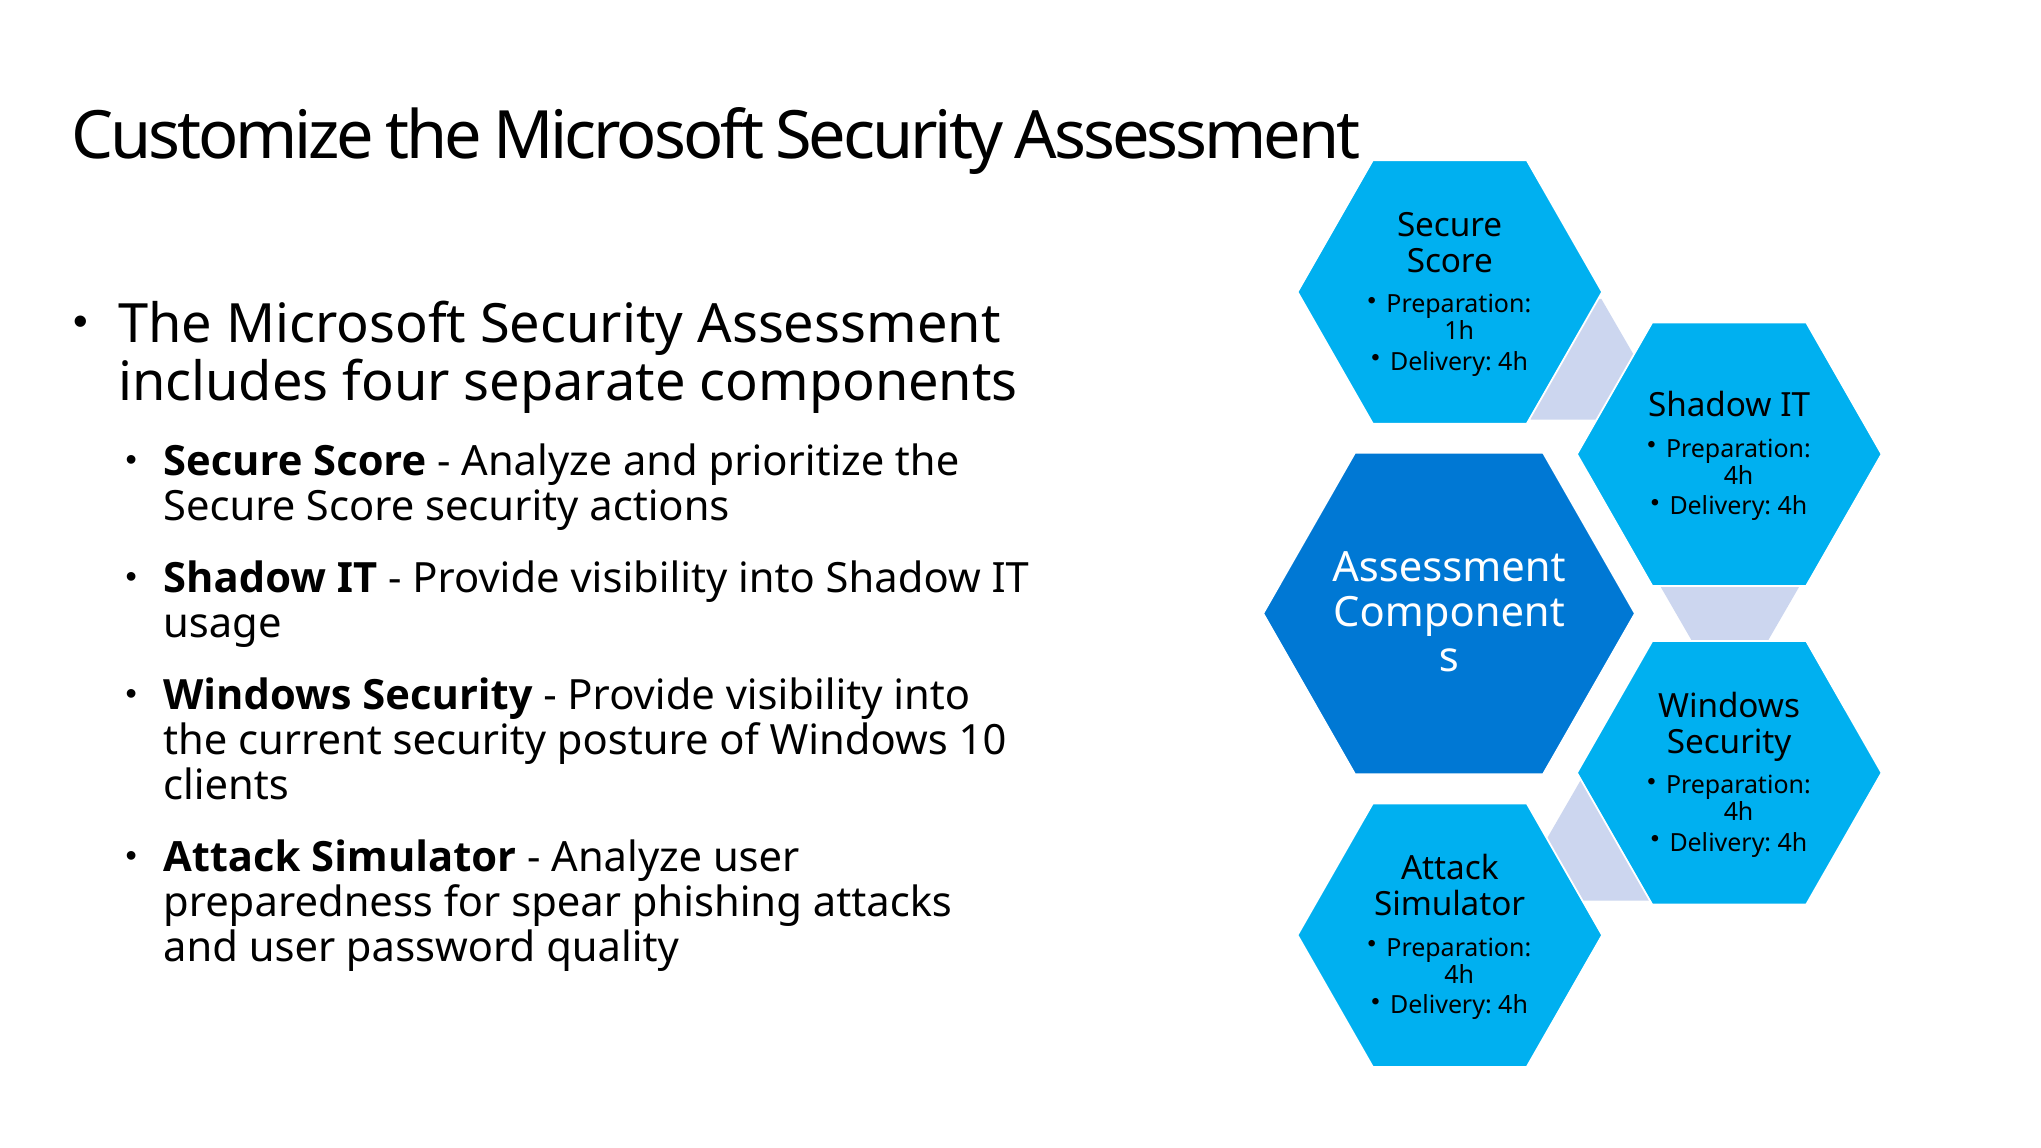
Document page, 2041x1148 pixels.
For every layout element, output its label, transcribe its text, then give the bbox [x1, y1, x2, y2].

title Customize the Microsoft Security Assessment [71, 73, 1969, 201]
list The Microsoft Security Assessment includes four separate components Secure Score - Analyze and prioritize the Secure Score security actions Shadow IT - Provide visibility into Shadow IT usage Windows Security - Provide visibility into the current security posture of Windows 10 clients Attack Simulator - Analyze user preparedness for spear phishing attacks and user password quality [73, 295, 892, 932]
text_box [892, 159, 2041, 1068]
